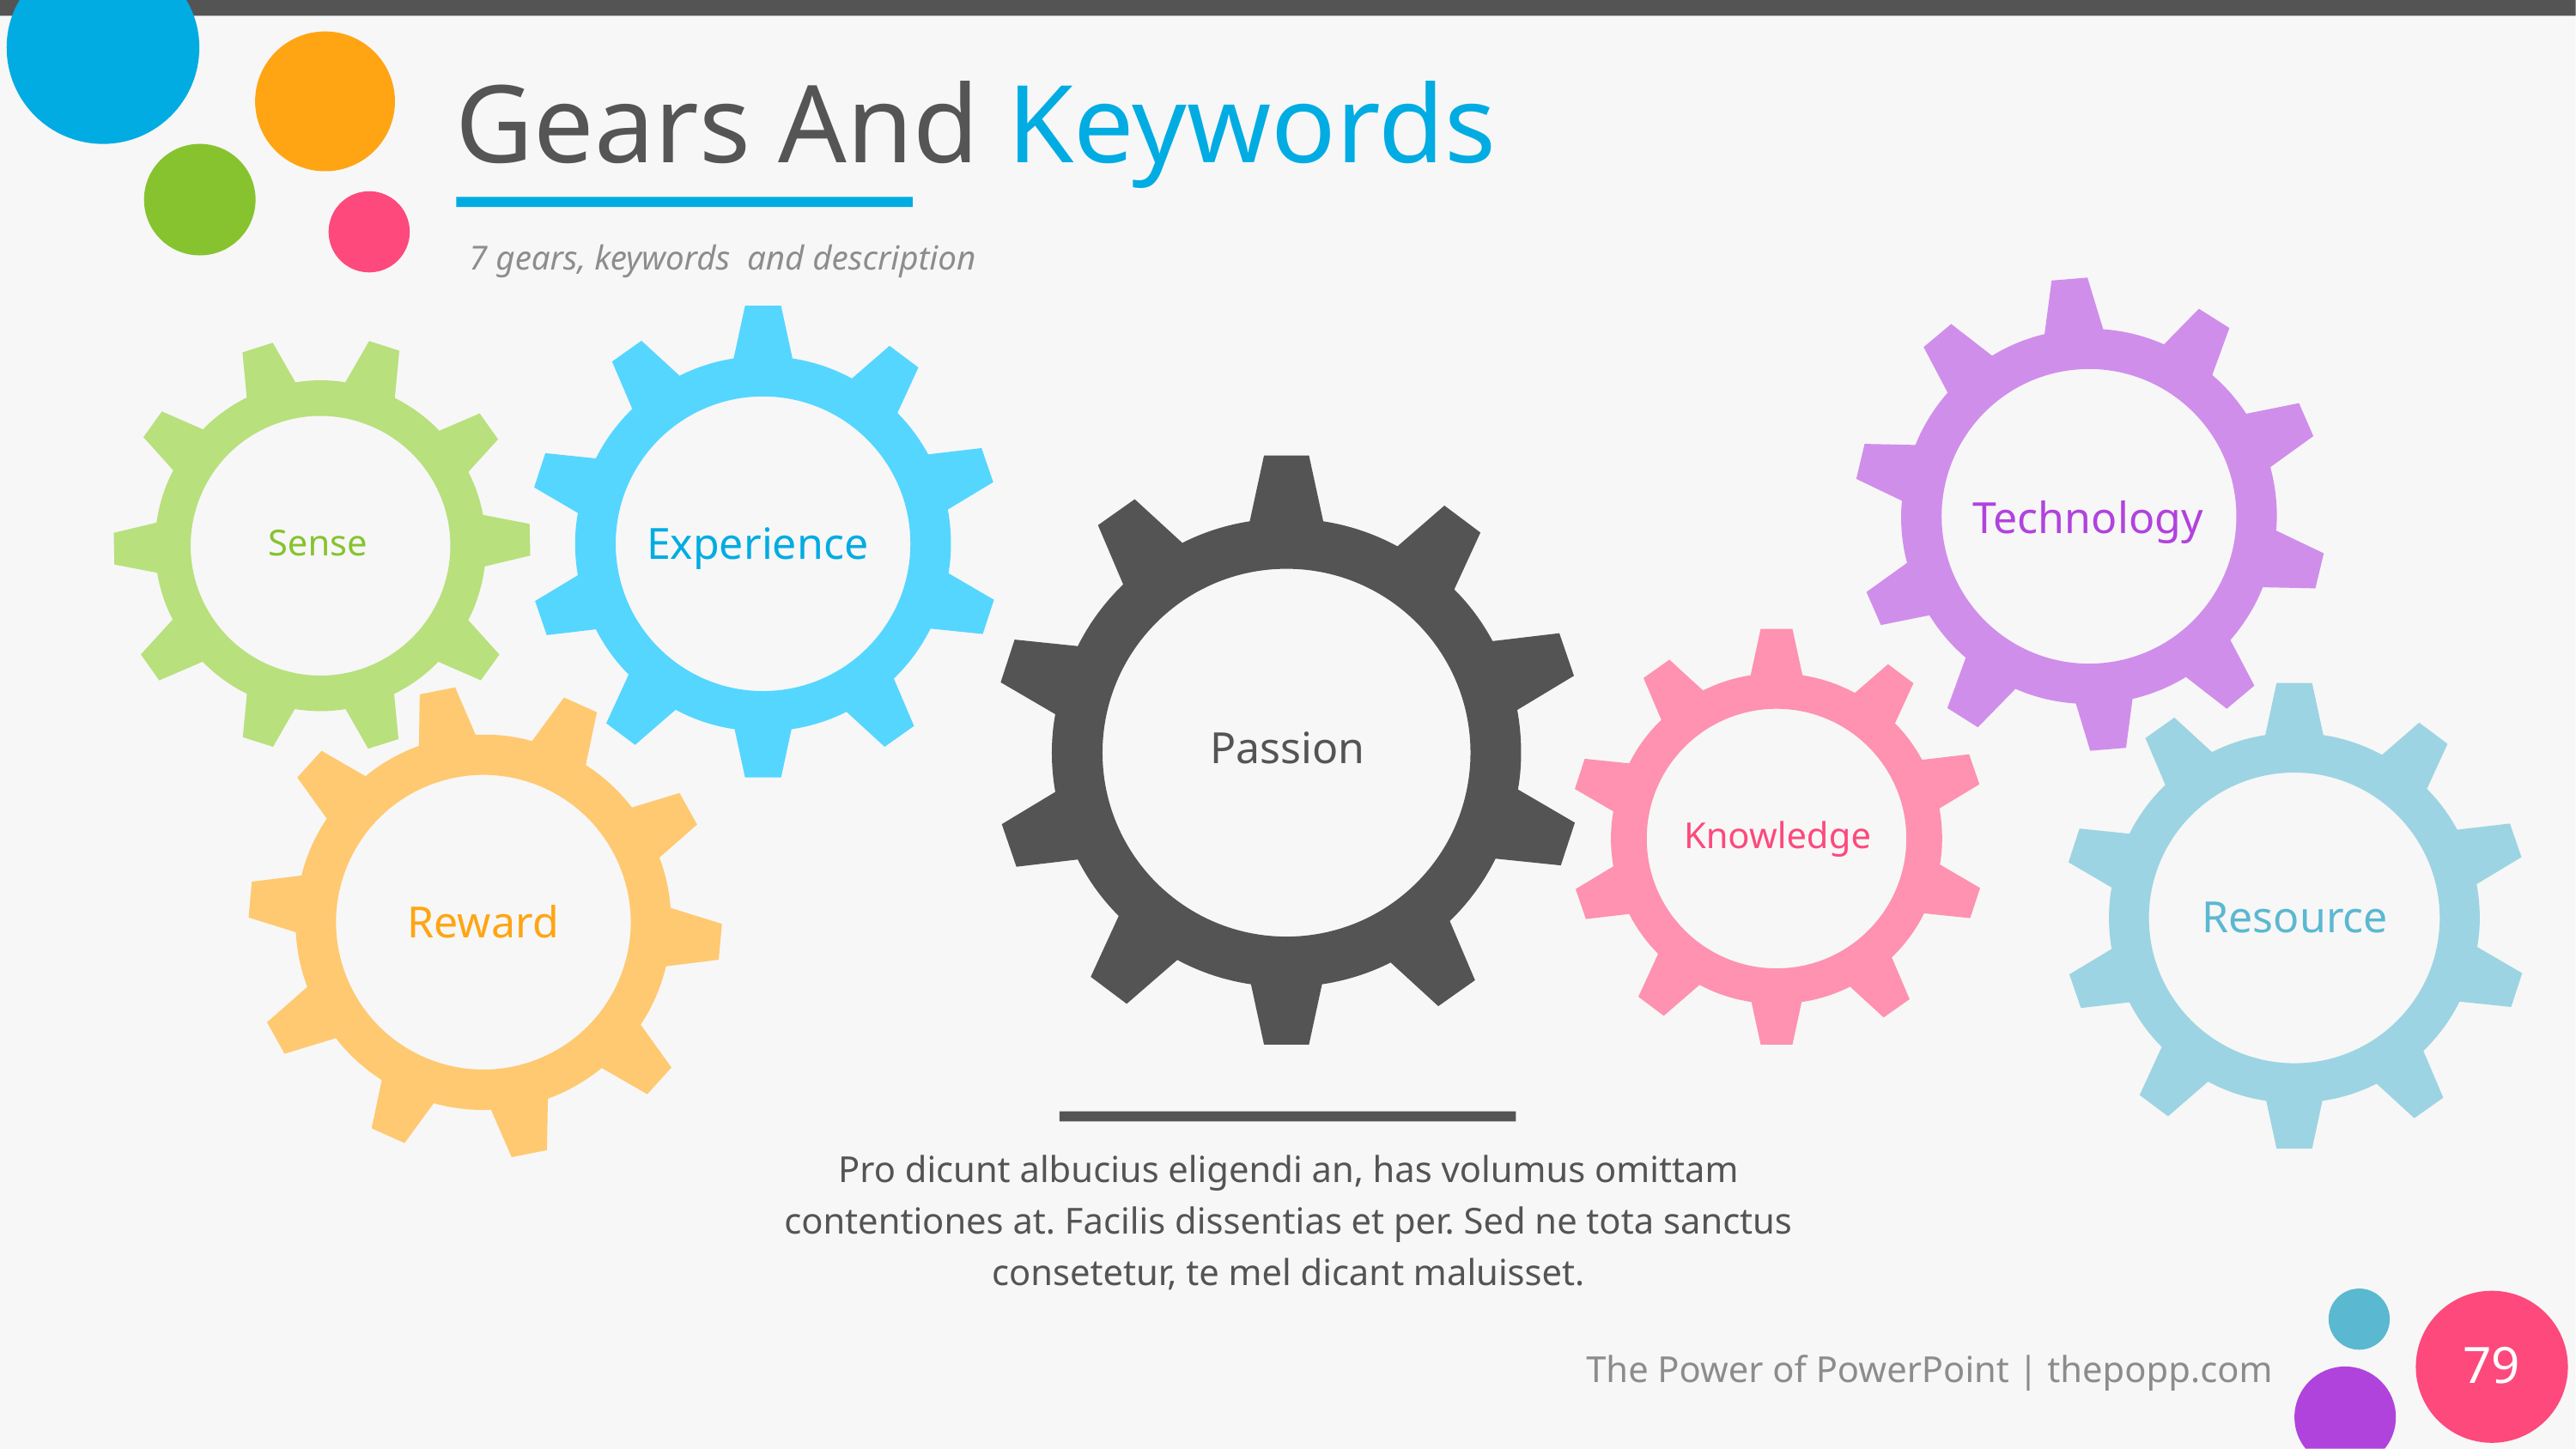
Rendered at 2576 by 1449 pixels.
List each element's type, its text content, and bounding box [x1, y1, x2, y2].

list Sense [179, 487, 457, 597]
list Reward [331, 866, 635, 975]
list 7 gears, keywords and description [446, 217, 2465, 288]
list Technology [1936, 461, 2239, 571]
list Passion [1107, 691, 1469, 801]
list Knowledge [1638, 779, 1917, 889]
footer The Power of PowerPoint | thepopp.com [1479, 1332, 2296, 1410]
list Resource [2144, 861, 2446, 971]
list Experience [606, 487, 909, 597]
list Pro dicunt albucius eligendi an, has volumus omittam contentiones at. Facilis dissentias et per. Sed ne tota sanctus consetetur, te mel dicant maluisset. [704, 1125, 1873, 1331]
title Gears And Keywords [433, 34, 2454, 204]
slide_number 79 [2415, 1328, 2568, 1406]
